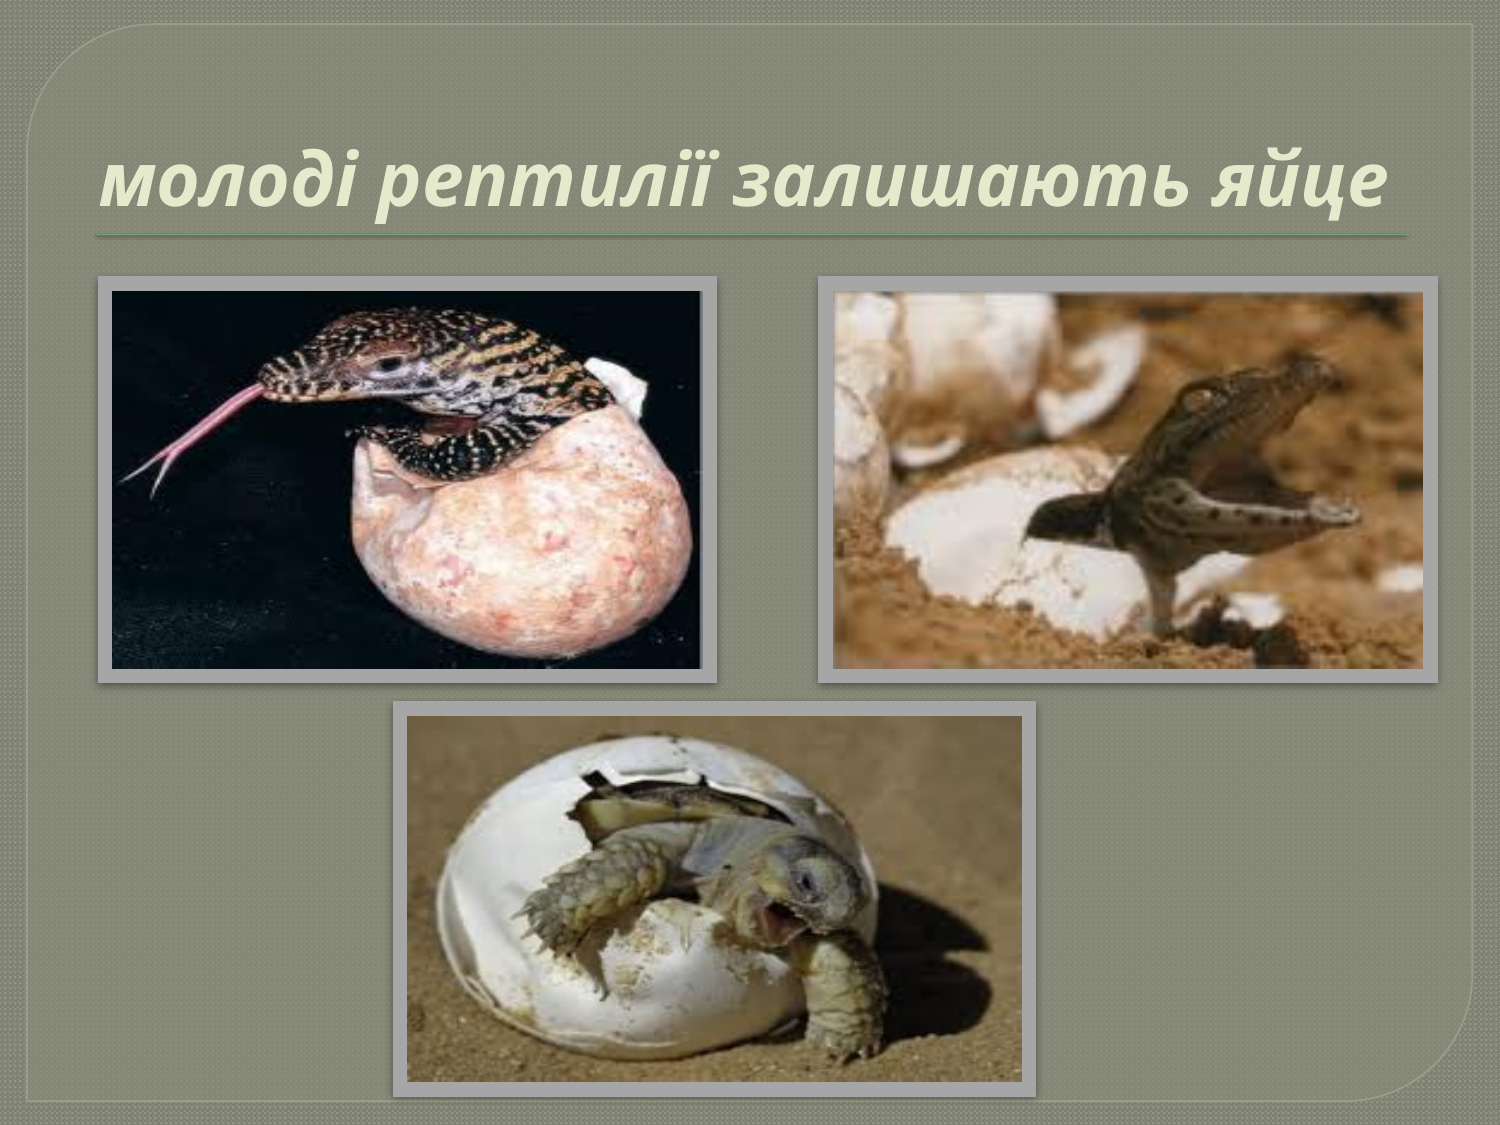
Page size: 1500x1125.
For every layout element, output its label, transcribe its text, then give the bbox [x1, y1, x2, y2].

picture [407, 715, 1022, 1083]
picture [832, 290, 1424, 670]
title молоді рептилії залишають яйце [75, 41, 1425, 230]
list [111, 290, 703, 670]
